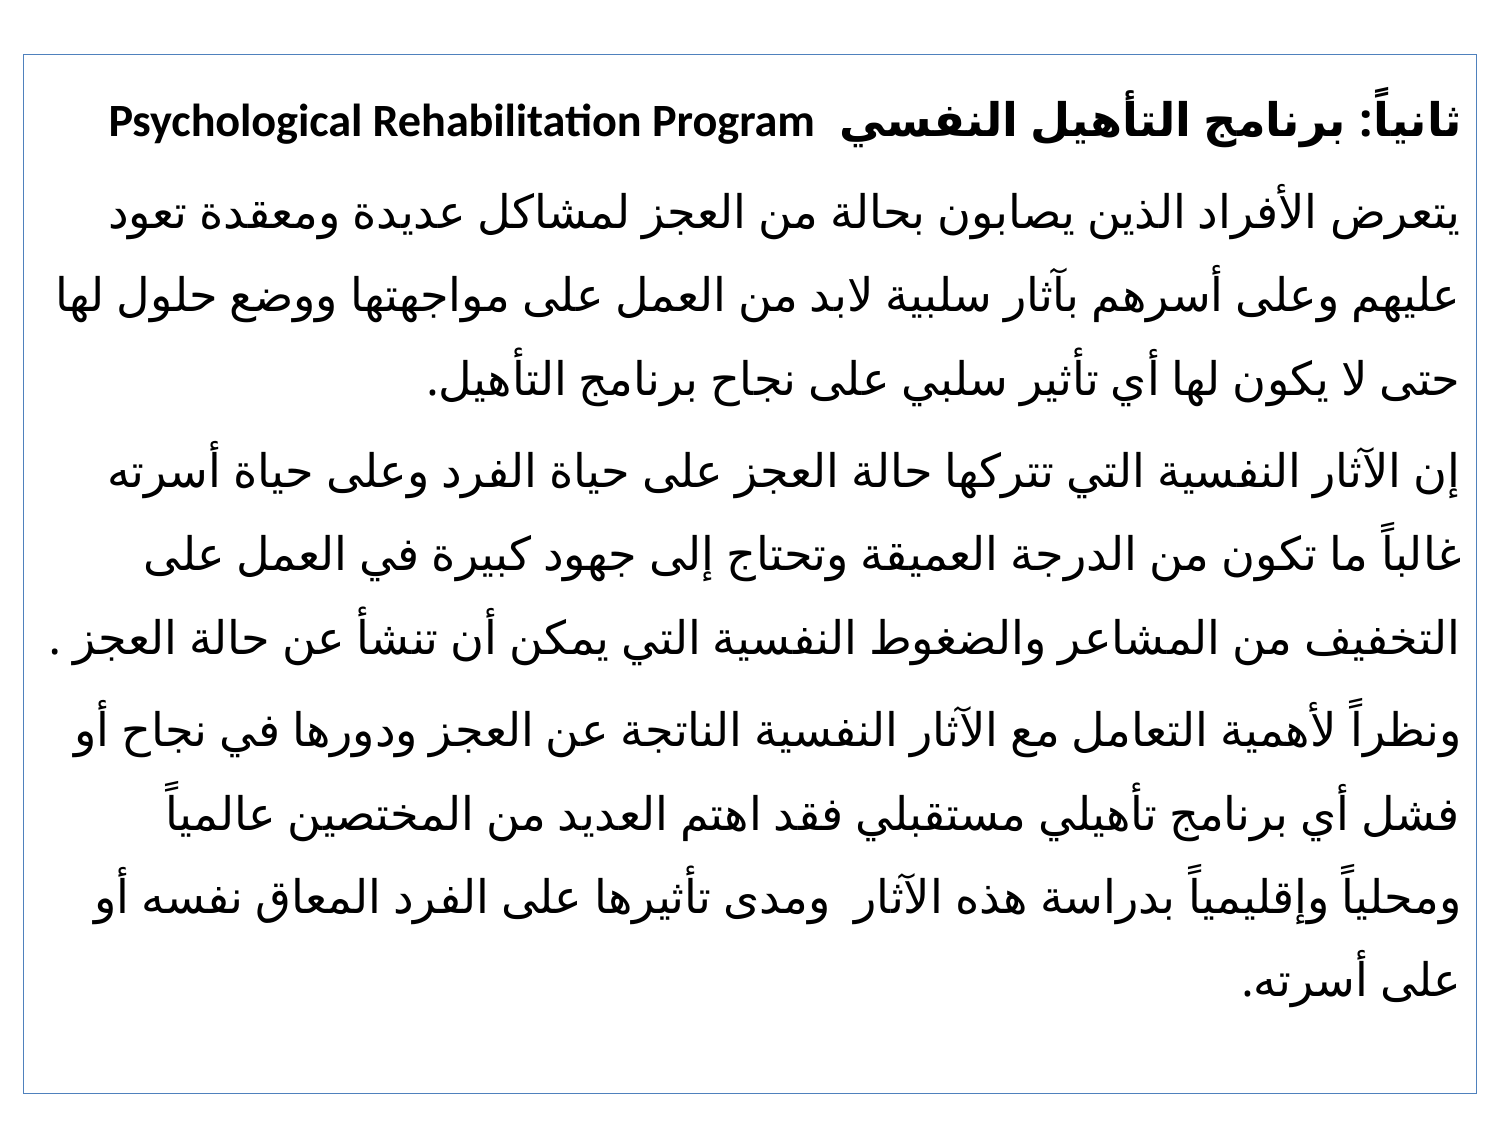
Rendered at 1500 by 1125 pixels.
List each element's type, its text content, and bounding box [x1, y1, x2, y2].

list ثانياً: برنامج التأهيل النفسي Psychological Rehabilitation Program يتعرض الأفراد الذين يصابون بحالة من العجز لمشاكل عديدة ومعقدة تعود عليهم وعلى أسرهم بآثار سلبية لابد من العمل على مواجهتها ووضع حلول لها حتى لا يكون لها أي تأثير سلبي على نجاح برنامج التأهيل. إن الآثار النفسية التي تتركها حالة العجز على حياة الفرد وعلى حياة أسرته غالباً ما تكون من الدرجة العميقة وتحتاج إلى جهود كبيرة في العمل على التخفيف من المشاعر والضغوط النفسية التي يمكن أن تنشأ عن حالة العجز . ونظراً لأهمية التعامل مع الآثار النفسية الناتجة عن العجز ودورها في نجاح أو فشل أي برنامج تأهيلي مستقبلي فقد اهتم العديد من المختصين عالمياً ومحلياً وإقليمياً بدراسة هذه الآثار ومدى تأثيرها على الفرد المعاق نفسه أو على أسرته. [23, 54, 1477, 1094]
